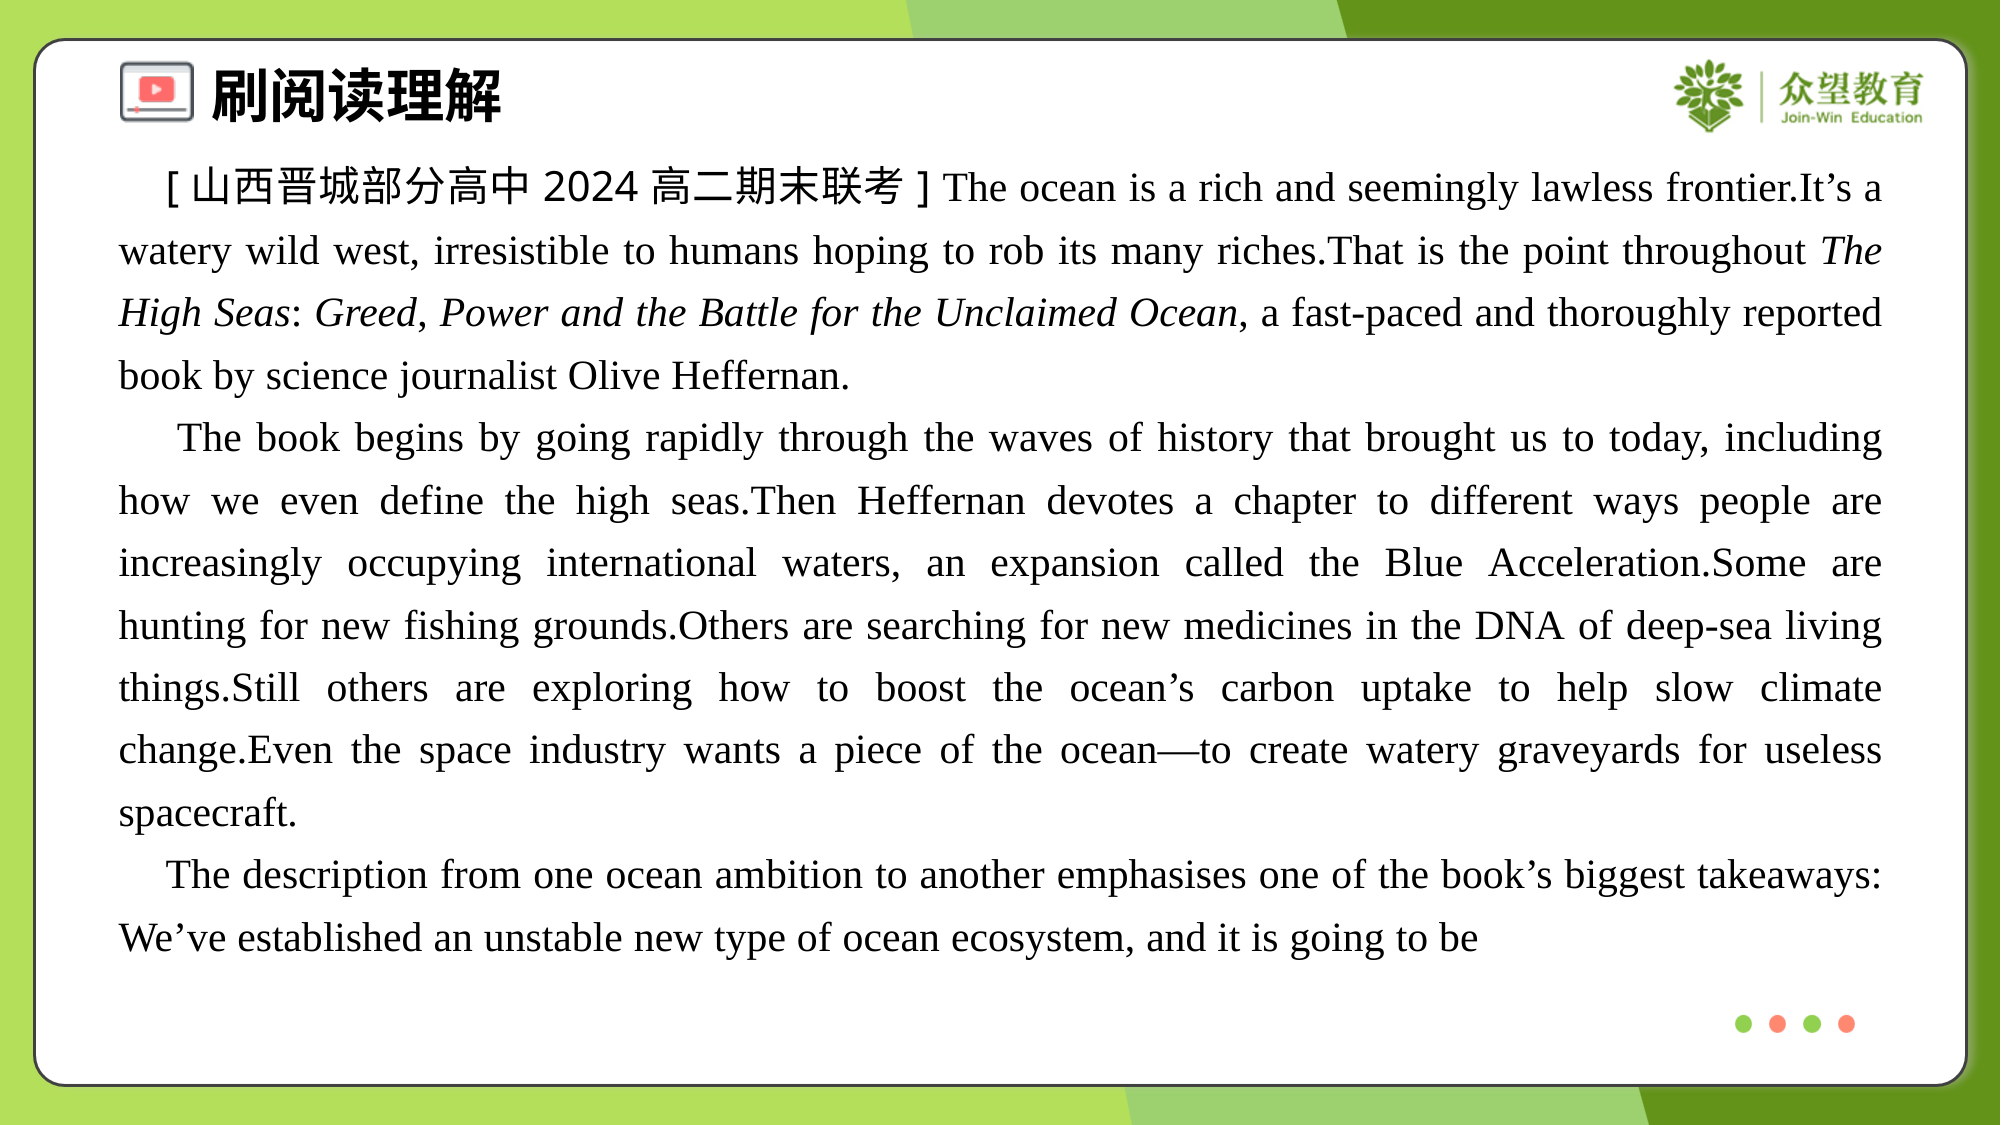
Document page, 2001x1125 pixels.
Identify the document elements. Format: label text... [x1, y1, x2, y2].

picture [0, 0, 2000, 1125]
text_box [山西晋城部分高中2024高二期末联考] The ocean is a rich and seemingly lawless frontier.It’s a watery wild west, irresistible to humans hoping to rob its many riches.That is the point throughout The High Seas: Greed, Power and the Battle for the Unclaimed Ocean, a fast-paced and thoroughly reported book by science journalist Olive Heffernan. The book begins by going rapidly through the waves of history that brought us to today, including how we even define the high seas.Then Heffernan devotes a chapter to different ways people are increasingly occupying international waters, an expansion called the Blue Acceleration.Some are hunting for new fishing grounds.Others are searching for new medicines in the DNA of deep-sea living things.Still others are exploring how to boost the ocean’s carbon uptake to help slow climate change.Even the space industry wants a piece of the ocean—to create watery graveyards for useless spacecraft. The description from one ocean ambition to another emphasises one of the book’s biggest takeaways: We’ve established an unstable new type of ocean ecosystem, and it is going to be [118, 147, 1883, 955]
